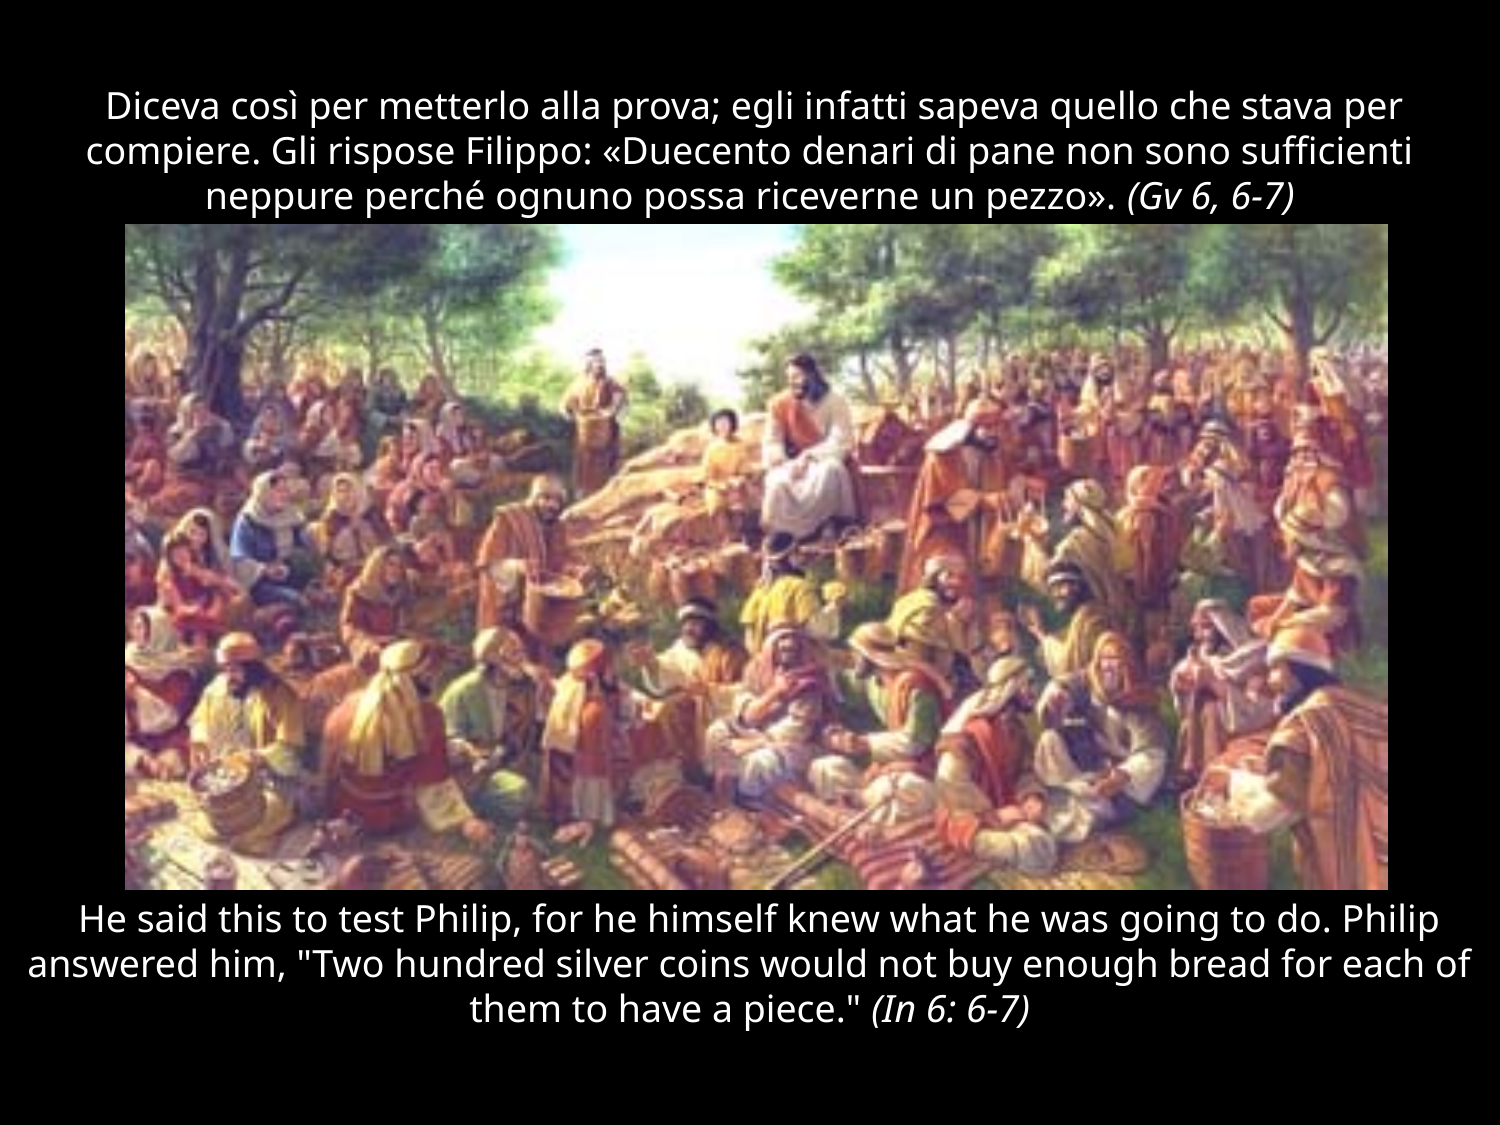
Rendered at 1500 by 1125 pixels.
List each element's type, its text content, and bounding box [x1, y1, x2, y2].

picture [124, 224, 1388, 890]
text_box He said this to test Philip, for he himself knew what he was going to do. Philip answered him, "Two hundred silver coins would not buy enough bread for each of them to have a piece." (In 6: 6-7) [0, 887, 1500, 1038]
text_box Diceva così per metterlo alla prova; egli infatti sapeva quello che stava per compiere. Gli rispose Filippo: «Duecento denari di pane non sono sufficienti neppure perché ognuno possa riceverne un pezzo». (Gv 6, 6-7) [0, 74, 1500, 225]
